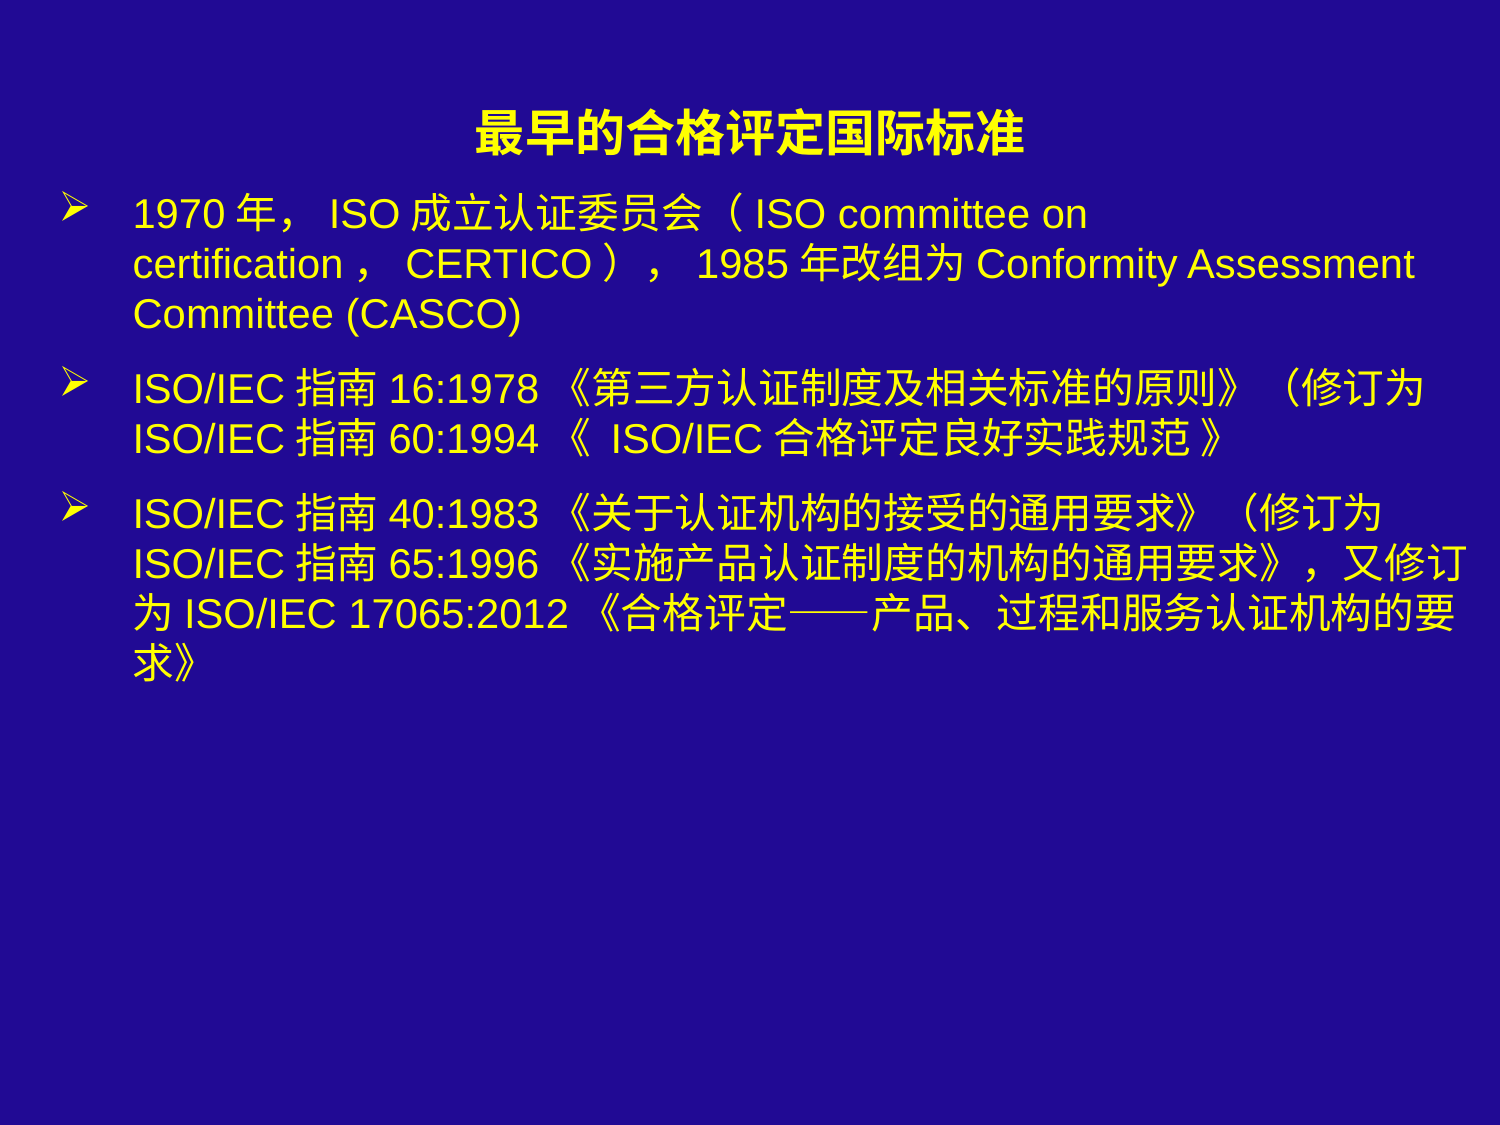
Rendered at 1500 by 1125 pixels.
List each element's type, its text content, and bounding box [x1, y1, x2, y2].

text_box 最早的合格评定国际标准 1970年，ISO成立认证委员会（ISO committee on certification，CERTICO），1985年改组为Conformity Assessment Committee (CASCO) ISO/IEC指南16:1978《第三方认证制度及相关标准的原则》（修订为ISO/IEC指南60:1994《 ISO/IEC合格评定良好实践规范 》 ISO/IEC指南40:1983《关于认证机构的接受的通用要求》（修订为 ISO/IEC指南65:1996《实施产品认证制度的机构的通用要求》，又修订为ISO/IEC 17065:2012《合格评定——产品、过程和服务认证机构的要求》 [0, 82, 1500, 694]
